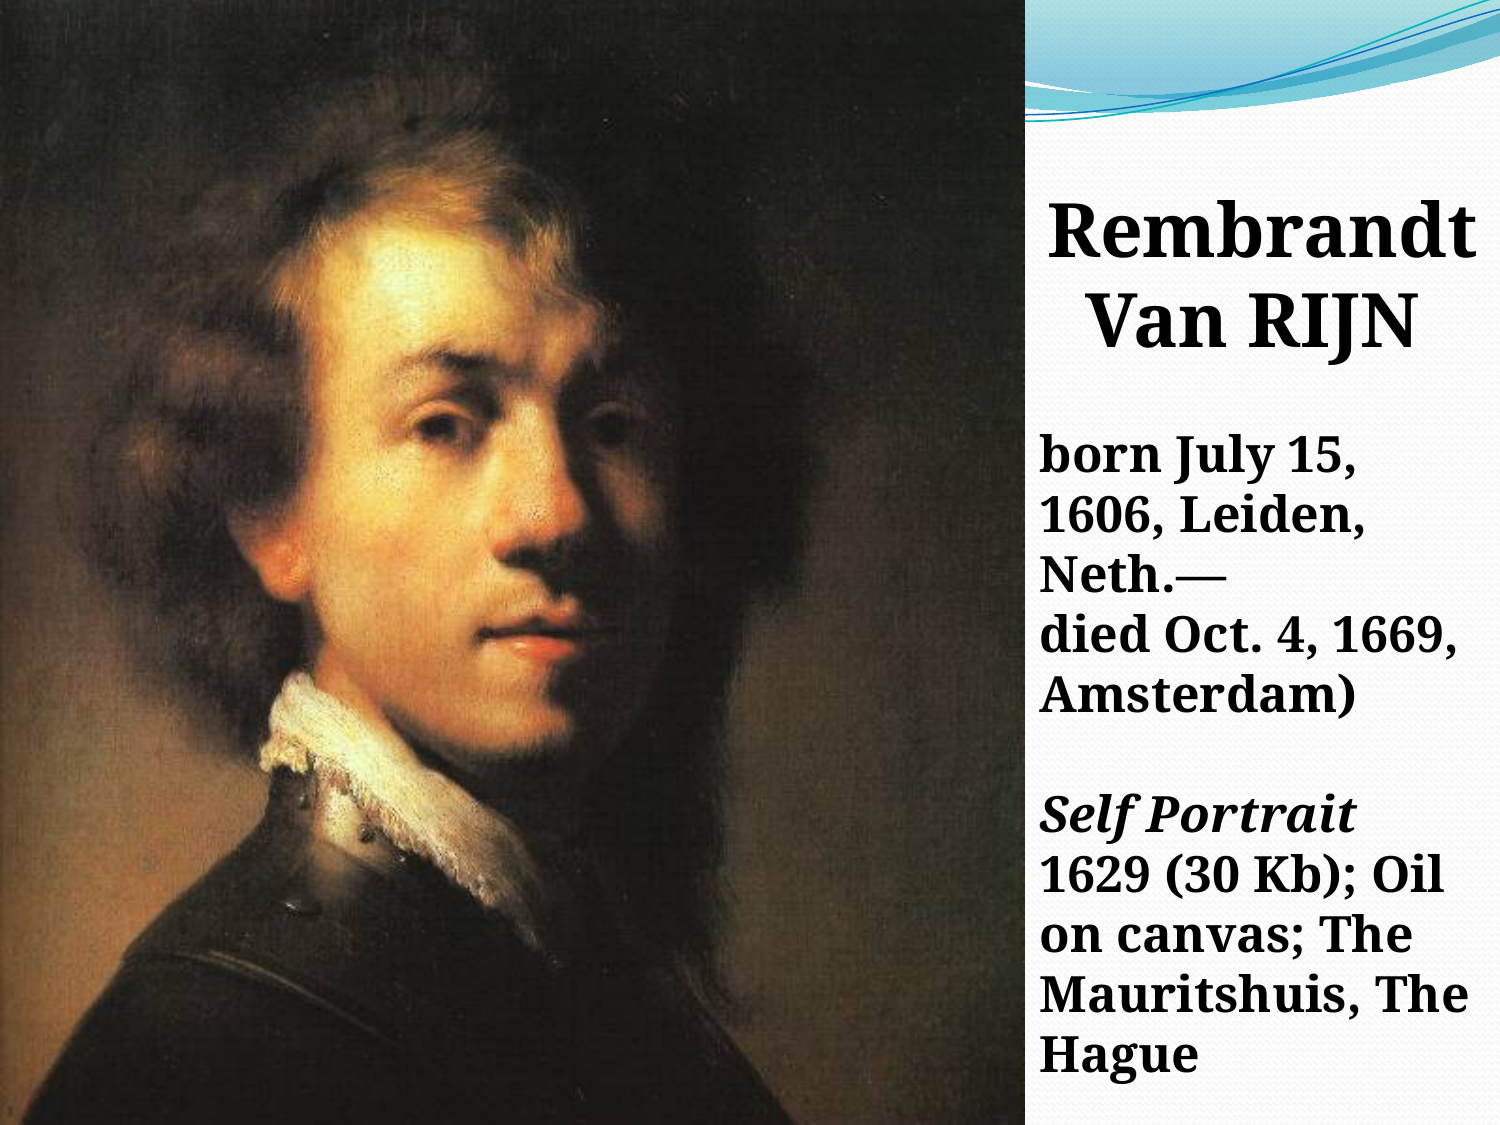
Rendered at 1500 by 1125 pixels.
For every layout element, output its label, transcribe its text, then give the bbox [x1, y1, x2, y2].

text_box Rembrandt Van RIJN born July 15, 1606, Leiden, Neth.— died Oct. 4, 1669, Amsterdam) Self Portrait 1629 (30 Kb); Oil on canvas; The Mauritshuis, The Hague [1032, 174, 1500, 1090]
picture [0, 0, 1026, 1125]
